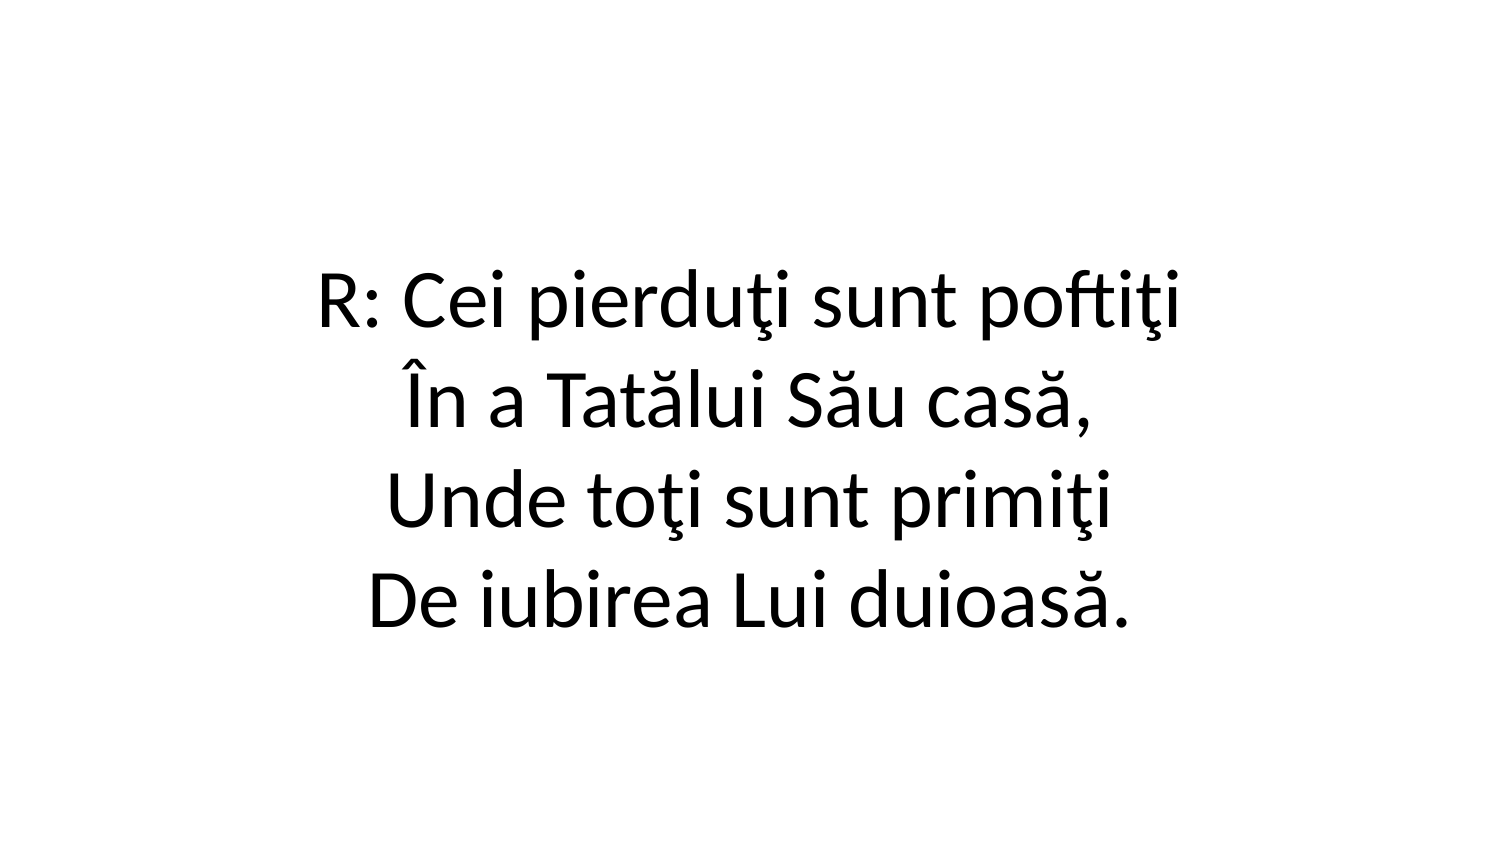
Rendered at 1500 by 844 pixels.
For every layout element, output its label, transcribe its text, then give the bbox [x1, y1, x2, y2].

text_box R: Cei pierduţi sunt poftiţi În a Tatălui Său casă, Unde toţi sunt primiţi De iubirea Lui duioasă. [301, 192, 1199, 652]
